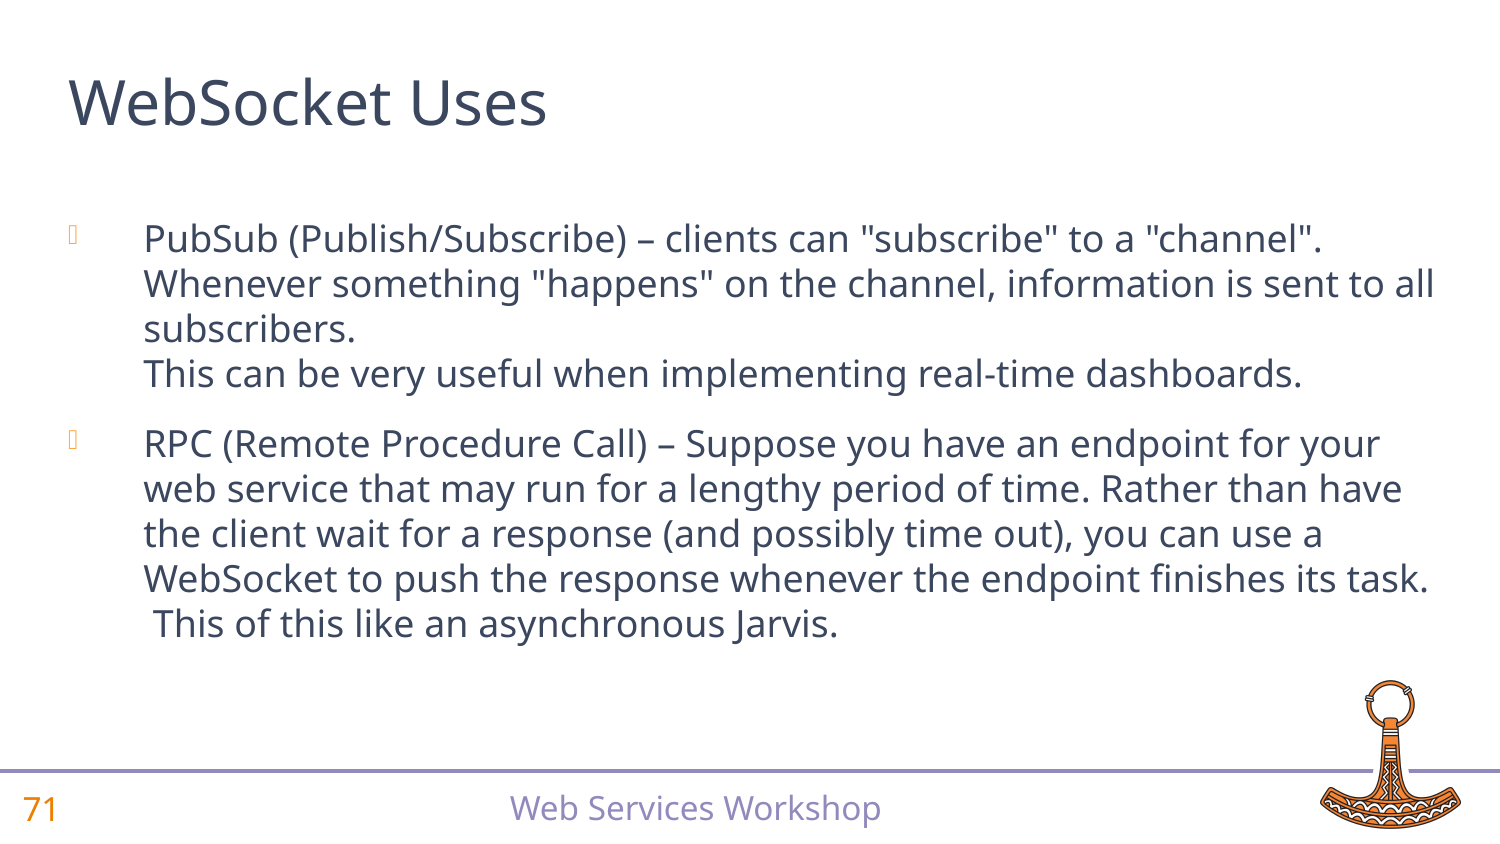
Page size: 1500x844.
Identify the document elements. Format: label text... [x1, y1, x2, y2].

list PubSub (Publish/Subscribe) – clients can "subscribe" to a "channel". Whenever something "happens" on the channel, information is sent to all subscribers. This can be very useful when implementing real-time dashboards. RPC (Remote Procedure Call) – Suppose you have an endpoint for your web service that may run for a lengthy period of time. Rather than have the client wait for a response (and possibly time out), you can use a WebSocket to push the response whenever the endpoint finishes its task. This of this like an asynchronous Jarvis. [53, 207, 1453, 740]
picture [1320, 680, 1461, 829]
title WebSocket Uses [53, 43, 1203, 157]
